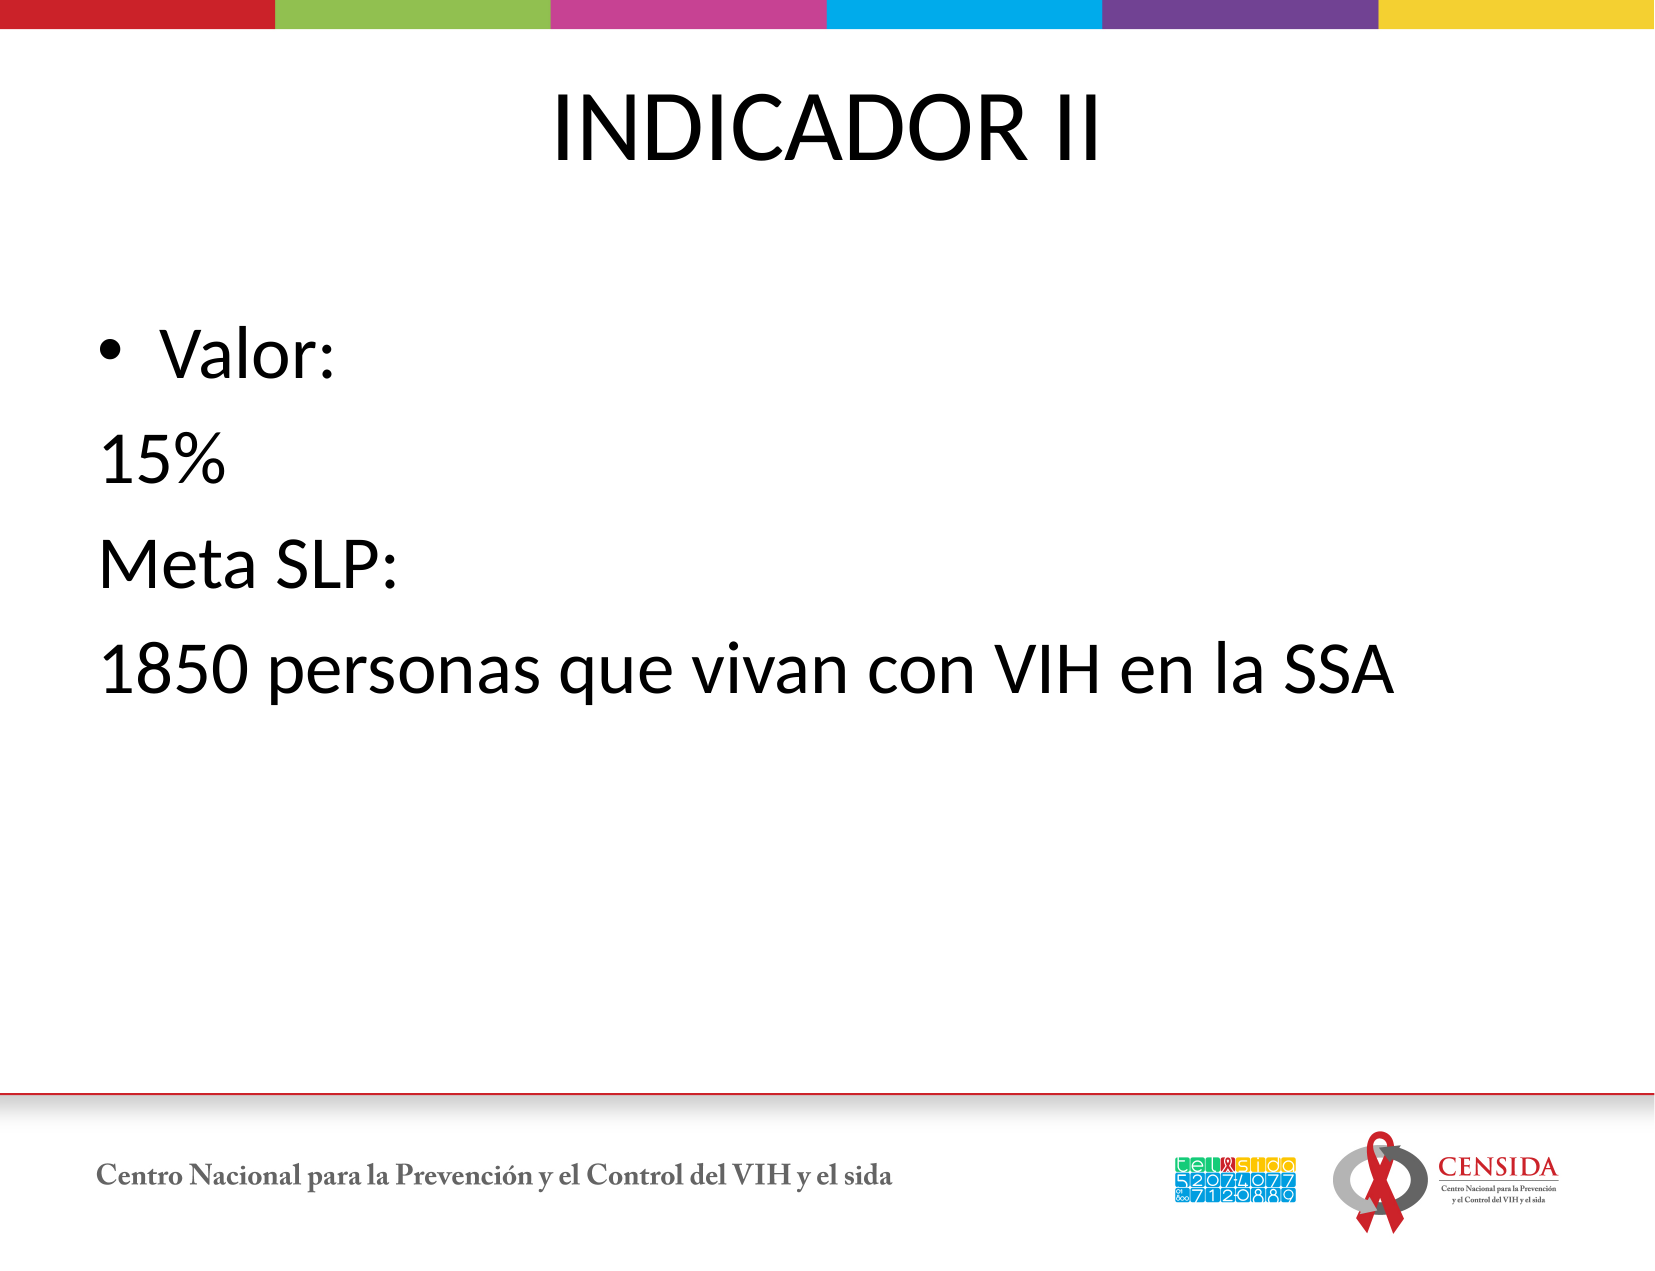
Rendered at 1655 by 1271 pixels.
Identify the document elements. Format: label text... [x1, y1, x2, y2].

list Valor: 15% Meta SLP: 1850 personas que vivan con VIH en la SSA [82, 296, 1572, 1135]
title INDICADOR II [82, 50, 1572, 263]
picture [0, 0, 1655, 1271]
